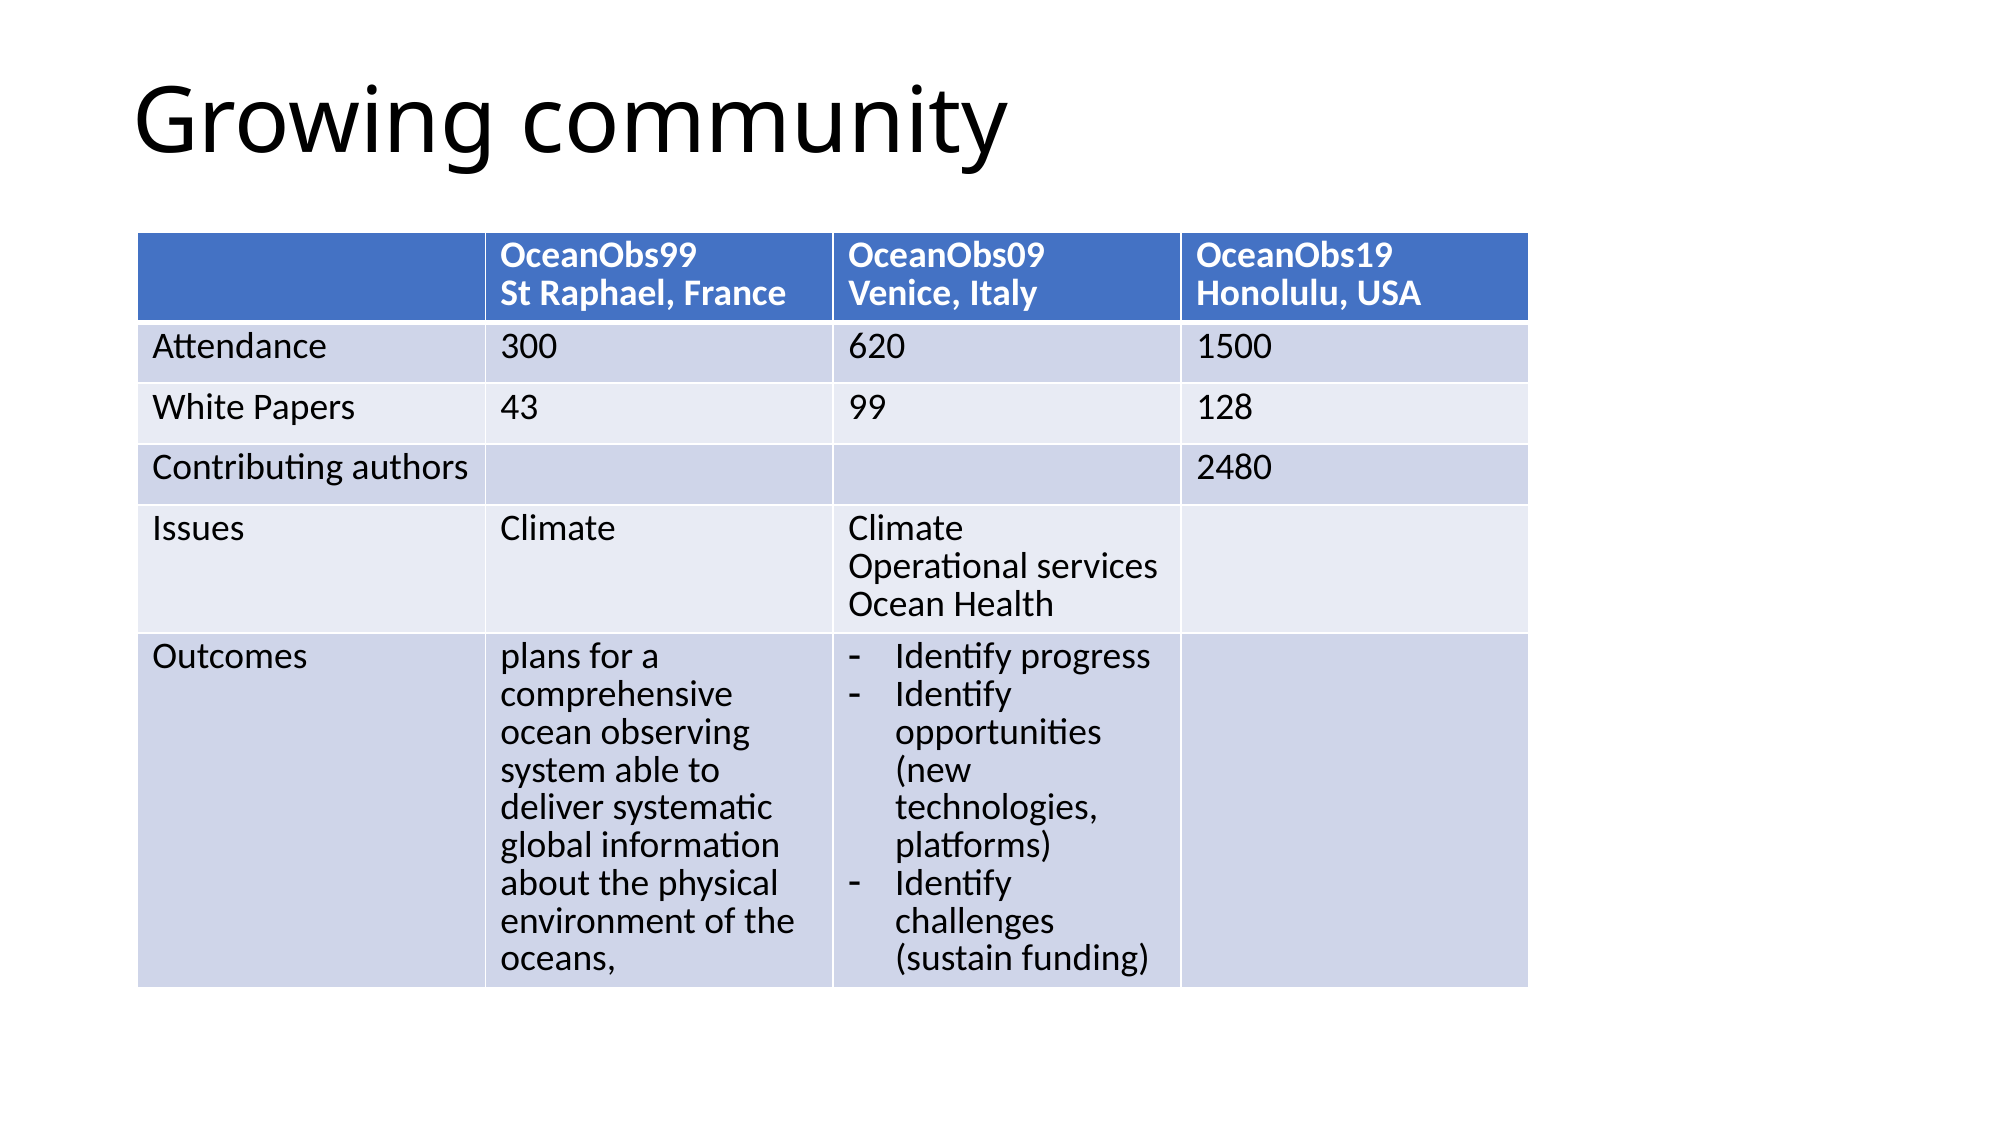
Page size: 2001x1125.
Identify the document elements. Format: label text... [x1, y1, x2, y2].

table_cell [486, 445, 832, 504]
table_cell Climate Operational services Ocean Health [834, 506, 1180, 632]
table_cell Attendance [138, 325, 485, 382]
table_cell plans for a comprehensive ocean observing system able to deliver systematic global information about the physical environment of the oceans, [486, 634, 832, 987]
title Growing community [117, 14, 1843, 232]
table_header OceanObs19 Honolulu, USA [1182, 233, 1528, 320]
table_cell 128 [1182, 384, 1528, 443]
table_cell Identify progress Identify opportunities (new technologies, platforms) Identify challenges (sustain funding) [834, 634, 1180, 987]
table_cell Issues [138, 506, 485, 632]
table_cell Contributing authors [138, 445, 485, 504]
table_cell 43 [486, 384, 832, 443]
table_cell 99 [834, 384, 1180, 443]
table_header OceanObs09 Venice, Italy [834, 233, 1180, 320]
table_cell Outcomes [138, 634, 485, 987]
table_cell Climate [486, 506, 832, 632]
table_cell 1500 [1182, 325, 1528, 382]
table_cell [1182, 506, 1528, 632]
table_cell [1182, 634, 1528, 987]
table_cell 620 [834, 325, 1180, 382]
table_cell 300 [486, 325, 832, 382]
table_header [138, 233, 485, 320]
table_cell White Papers [138, 384, 485, 443]
table_header OceanObs99 St Raphael, France [486, 233, 832, 320]
table_cell 2480 [1182, 445, 1528, 504]
table_cell [834, 445, 1180, 504]
